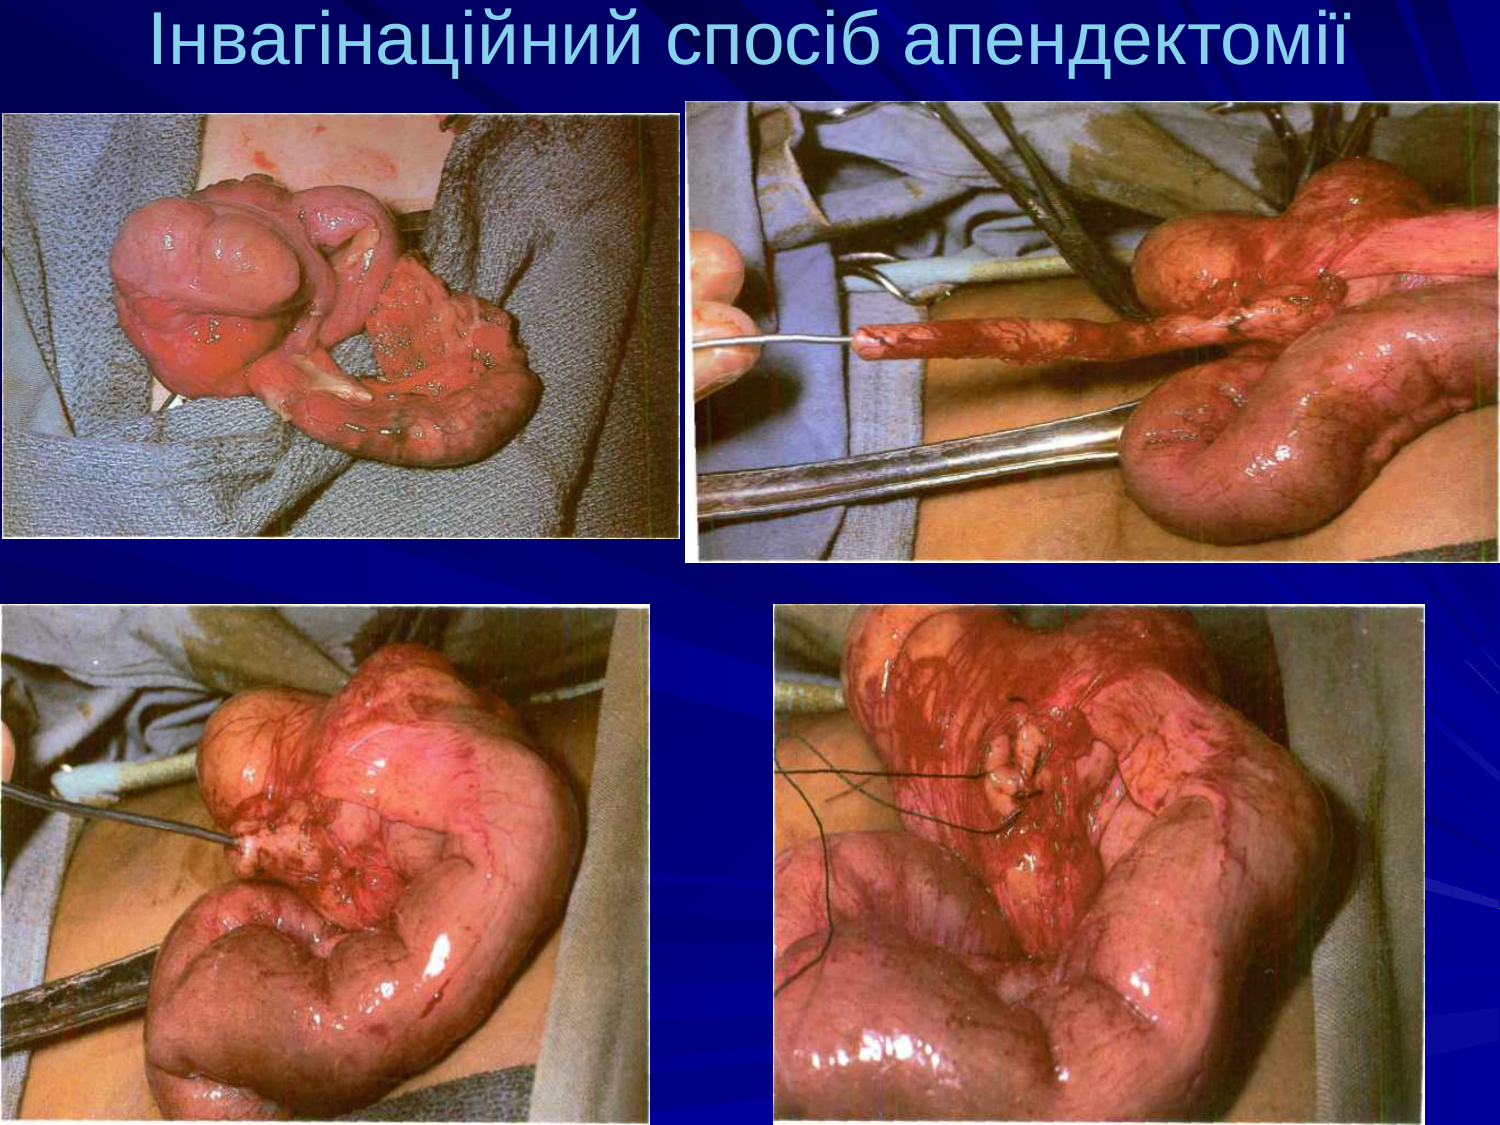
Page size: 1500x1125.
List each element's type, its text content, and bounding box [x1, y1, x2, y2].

picture [0, 604, 650, 1125]
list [684, 101, 1500, 563]
picture [773, 604, 1425, 1125]
picture [2, 113, 680, 540]
title Інвагінаційний спосіб апендектомії [0, 0, 1500, 69]
